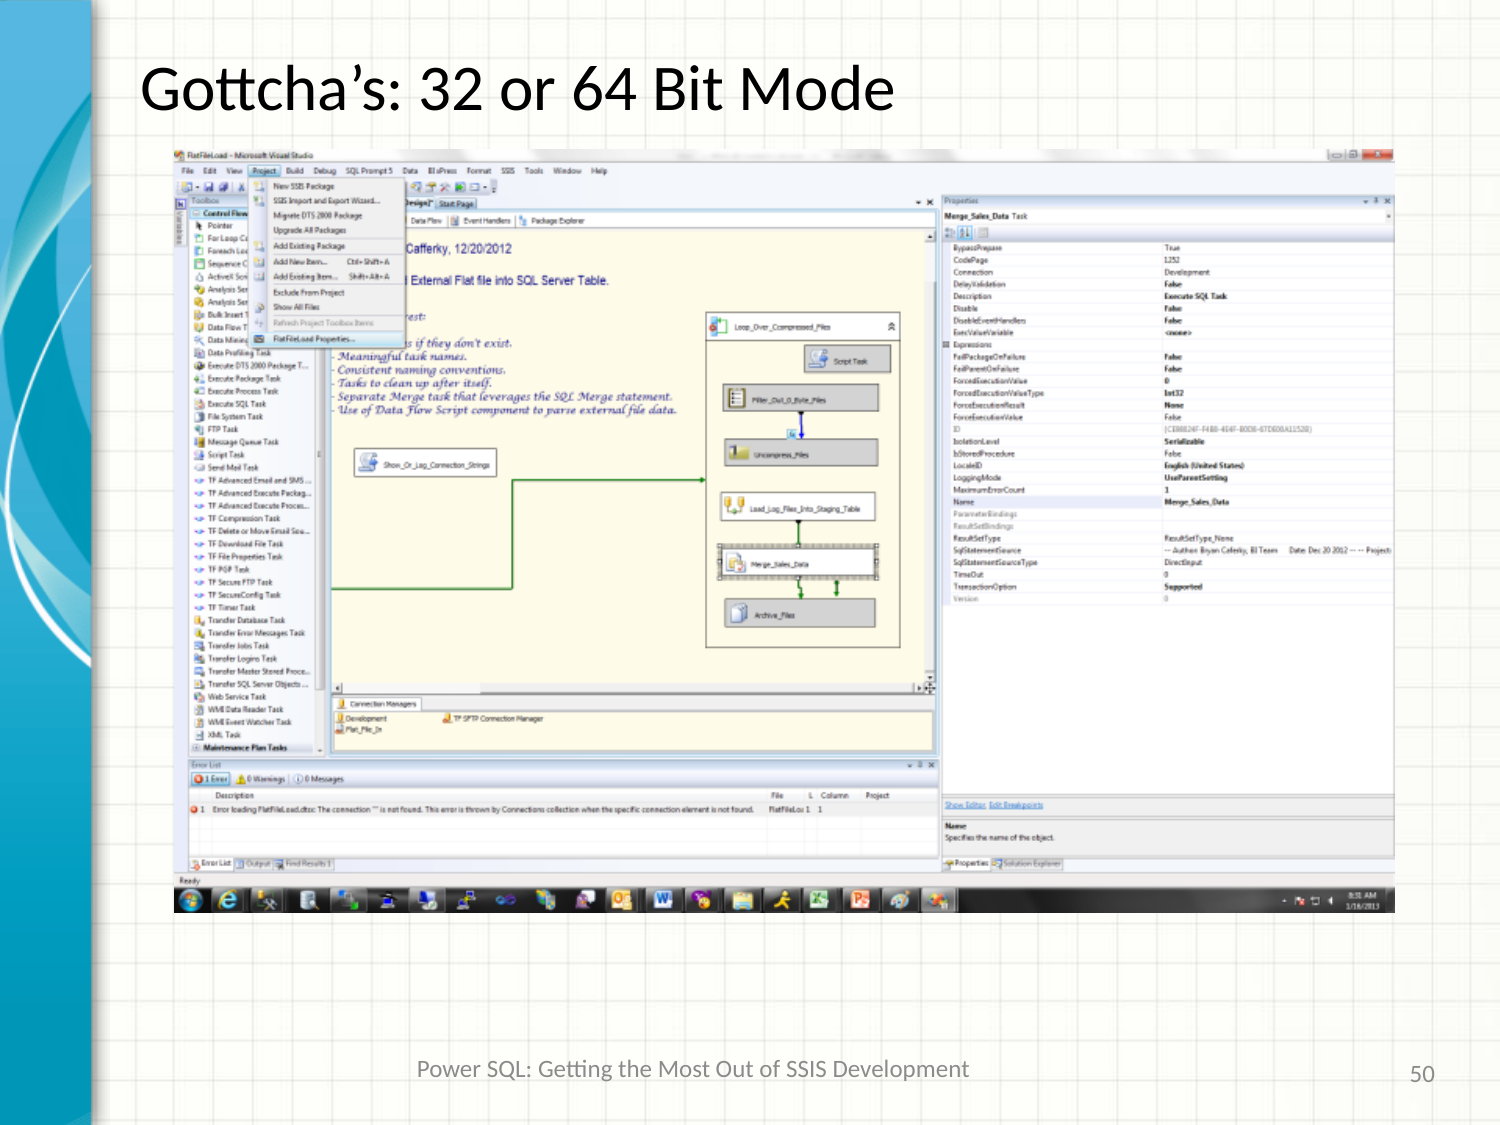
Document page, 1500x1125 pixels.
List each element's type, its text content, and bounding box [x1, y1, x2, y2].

title Gottcha’s: 32 or 64 Bit Mode [125, 37, 1450, 131]
picture [0, 0, 1500, 1125]
footer Power SQL: Getting the Most Out of SSIS Development [387, 1037, 1000, 1098]
slide_number 50 [1100, 1042, 1450, 1103]
